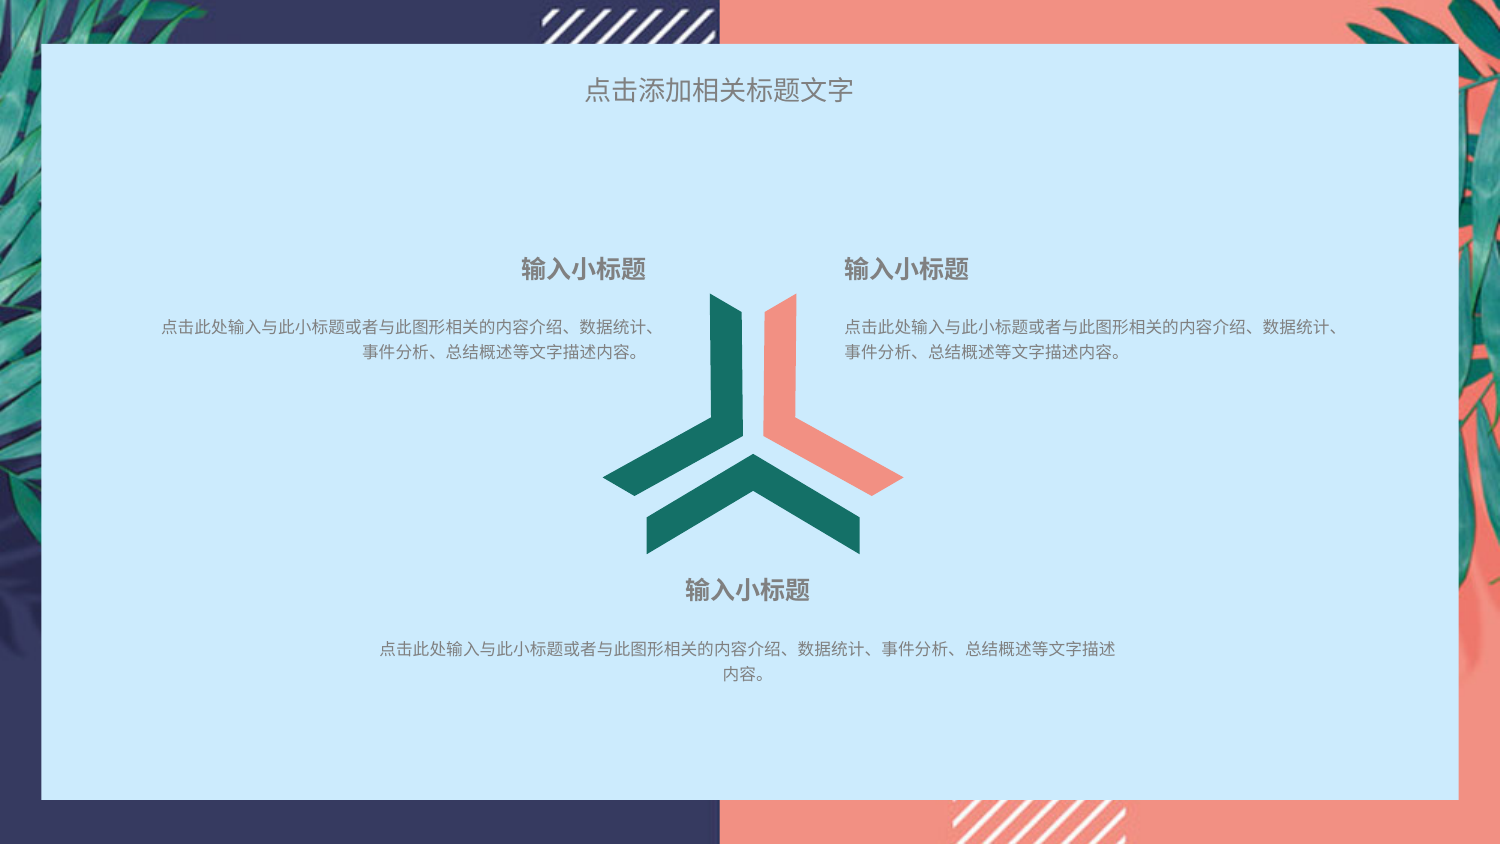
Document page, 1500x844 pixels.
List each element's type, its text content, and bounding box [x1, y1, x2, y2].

text_box 输入小标题 [541, 561, 954, 611]
text_box 点击此处输入与此小标题或者与此图形相关的内容介绍、数据统计、事件分析、总结概述等文字描述内容。 [371, 628, 1125, 690]
text_box [644, 452, 862, 557]
text_box 点击此处输入与此小标题或者与此图形相关的内容介绍、数据统计、事件分析、总结概述等文字描述内容。 [148, 306, 647, 368]
text_box 点击此处输入与此小标题或者与此图形相关的内容介绍、数据统计、事件分析、总结概述等文字描述内容。 [844, 306, 1343, 368]
text_box [600, 291, 746, 498]
text_box [761, 291, 906, 498]
text_box 输入小标题 [844, 240, 1257, 289]
text_box 输入小标题 [234, 240, 647, 289]
picture [0, 0, 1500, 844]
